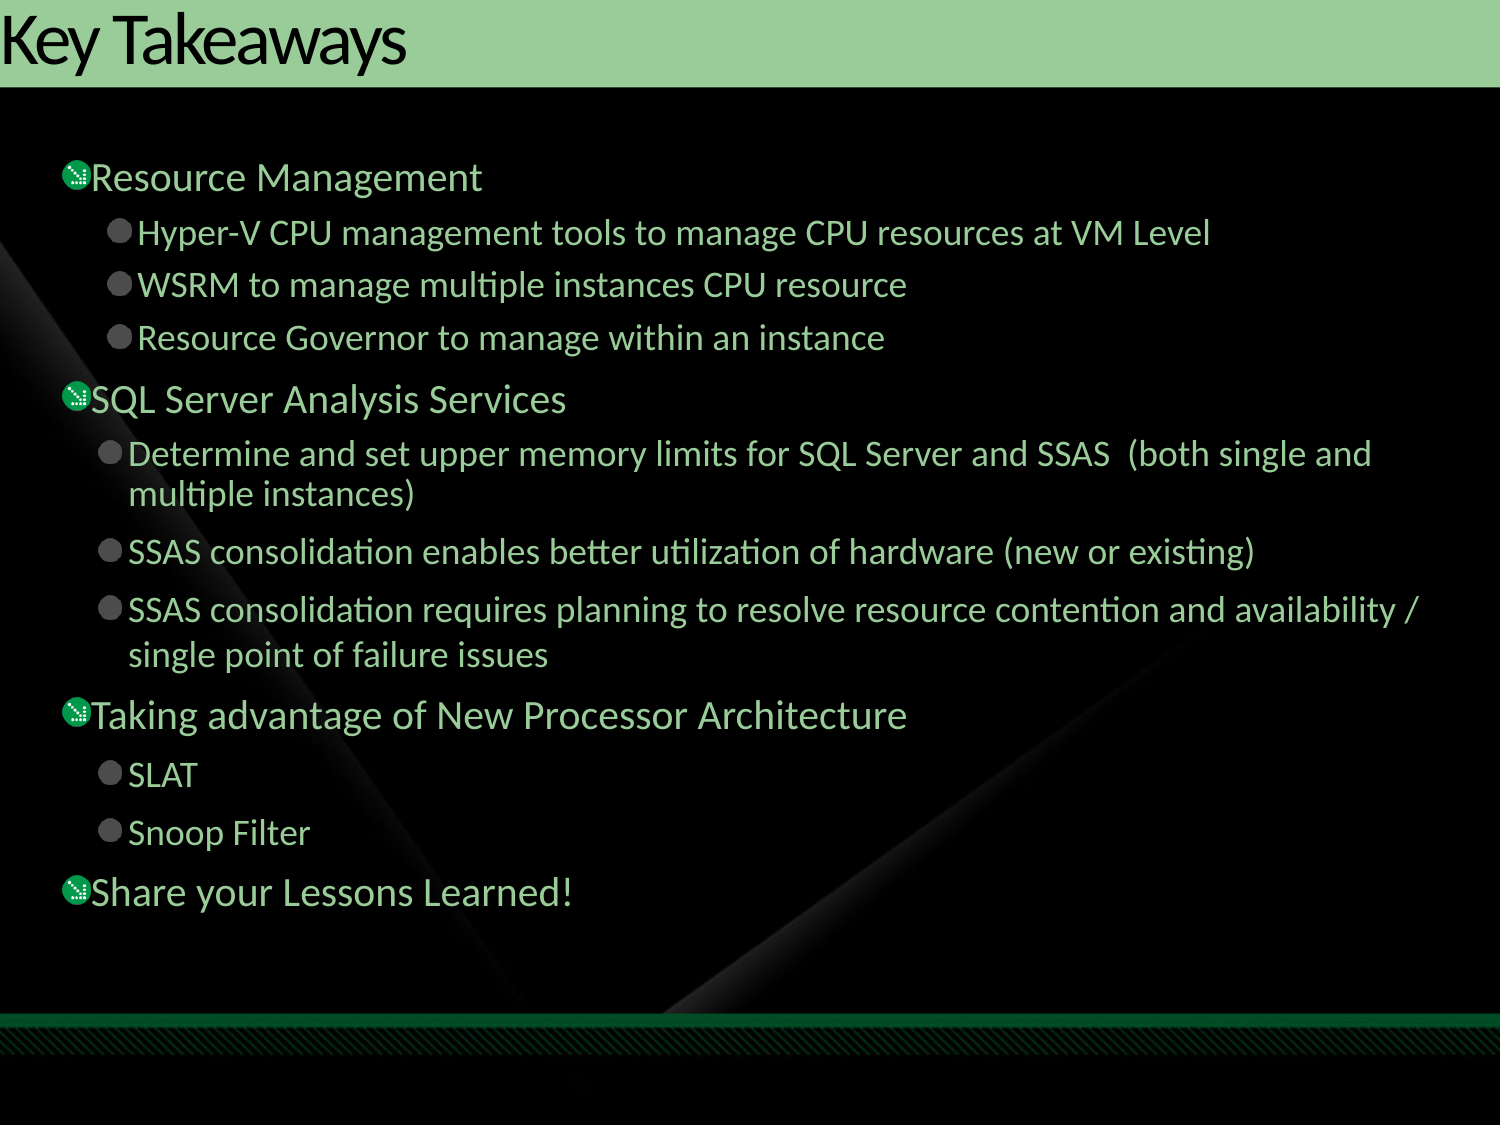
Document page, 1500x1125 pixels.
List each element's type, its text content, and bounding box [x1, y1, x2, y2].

list Resource Management Hyper-V CPU management tools to manage CPU resources at VM Level WSRM to manage multiple instances CPU resource Resource Governor to manage within an instance SQL Server Analysis Services Determine and set upper memory limits for SQL Server and SSAS (both single and multiple instances) SSAS consolidation enables better utilization of hardware (new or existing) SSAS consolidation requires planning to resolve resource contention and availability / single point of failure issues Taking advantage of New Processor Architecture SLAT Snoop Filter Share your Lessons Learned! [62, 149, 1438, 975]
picture [0, 88, 1500, 1125]
title Key Takeaways [0, 0, 1500, 88]
